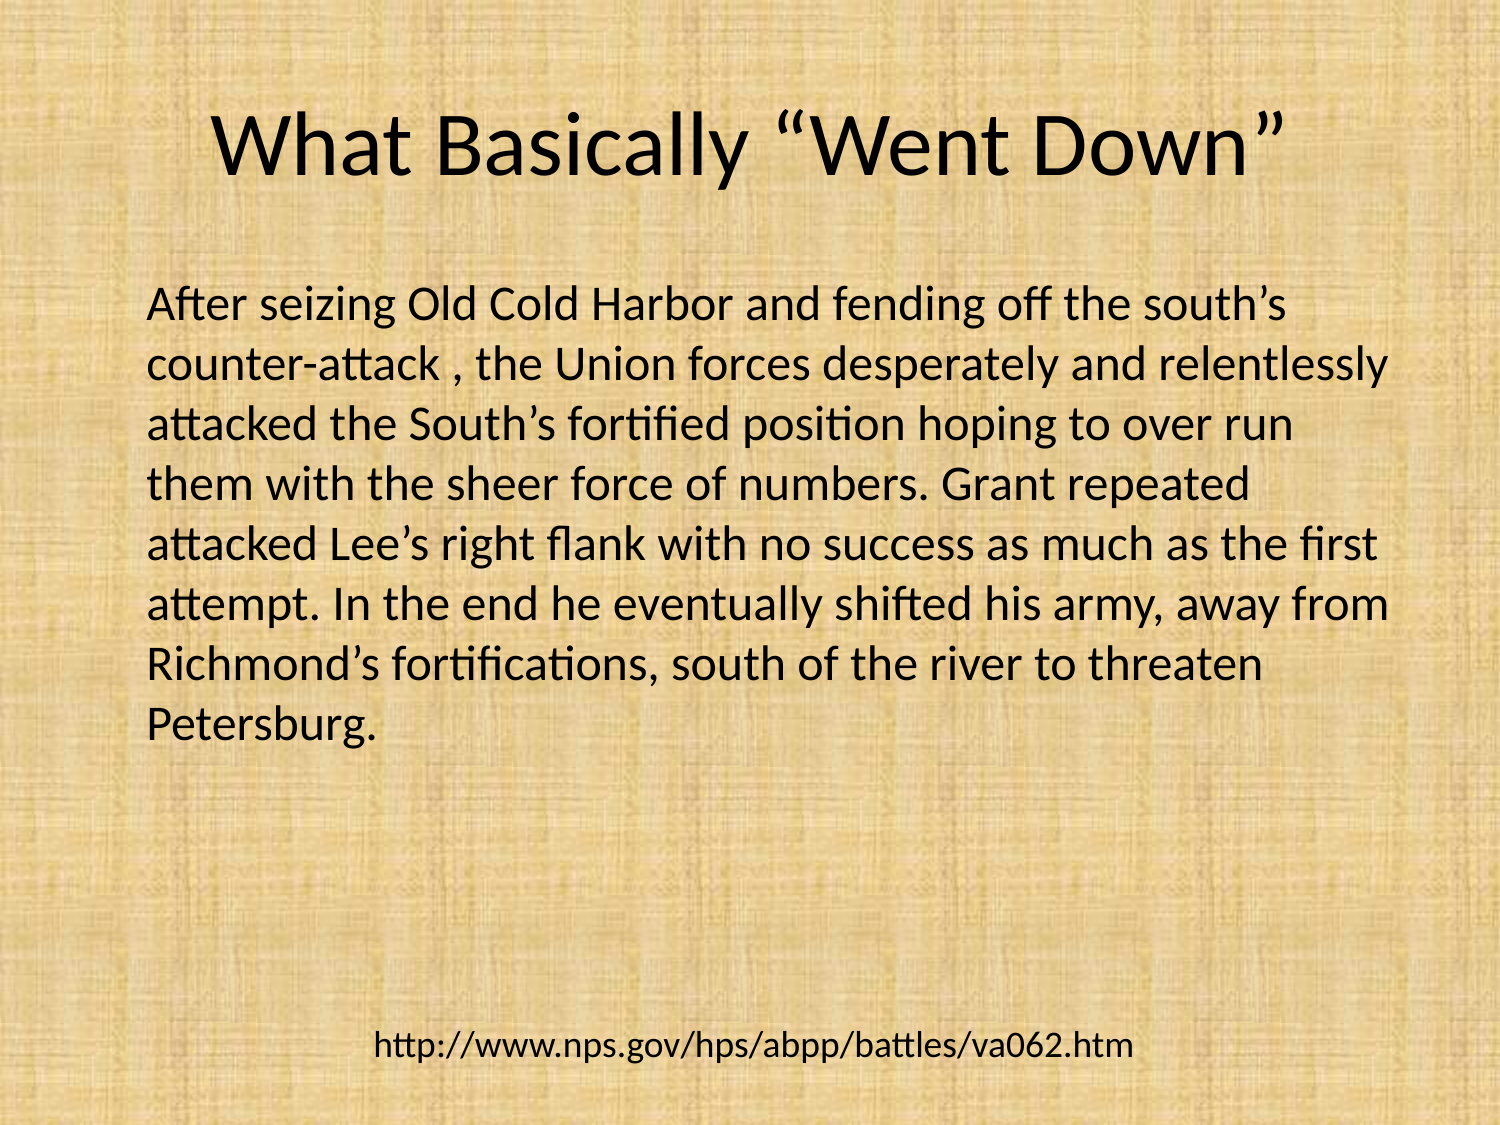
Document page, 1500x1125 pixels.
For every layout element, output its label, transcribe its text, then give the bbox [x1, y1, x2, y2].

picture [0, 0, 1500, 1125]
list After seizing Old Cold Harbor and fending off the south’s counter-attack , the Union forces desperately and relentlessly attacked the South’s fortified position hoping to over run them with the sheer force of numbers. Grant repeated attacked Lee’s right flank with no success as much as the first attempt. In the end he eventually shifted his army, away from Richmond’s fortifications, south of the river to threaten Petersburg. [75, 262, 1425, 1005]
title What Basically “Went Down” [75, 45, 1425, 233]
text_box http://www.nps.gov/hps/abpp/battles/va062.htm [125, 1012, 1375, 1073]
